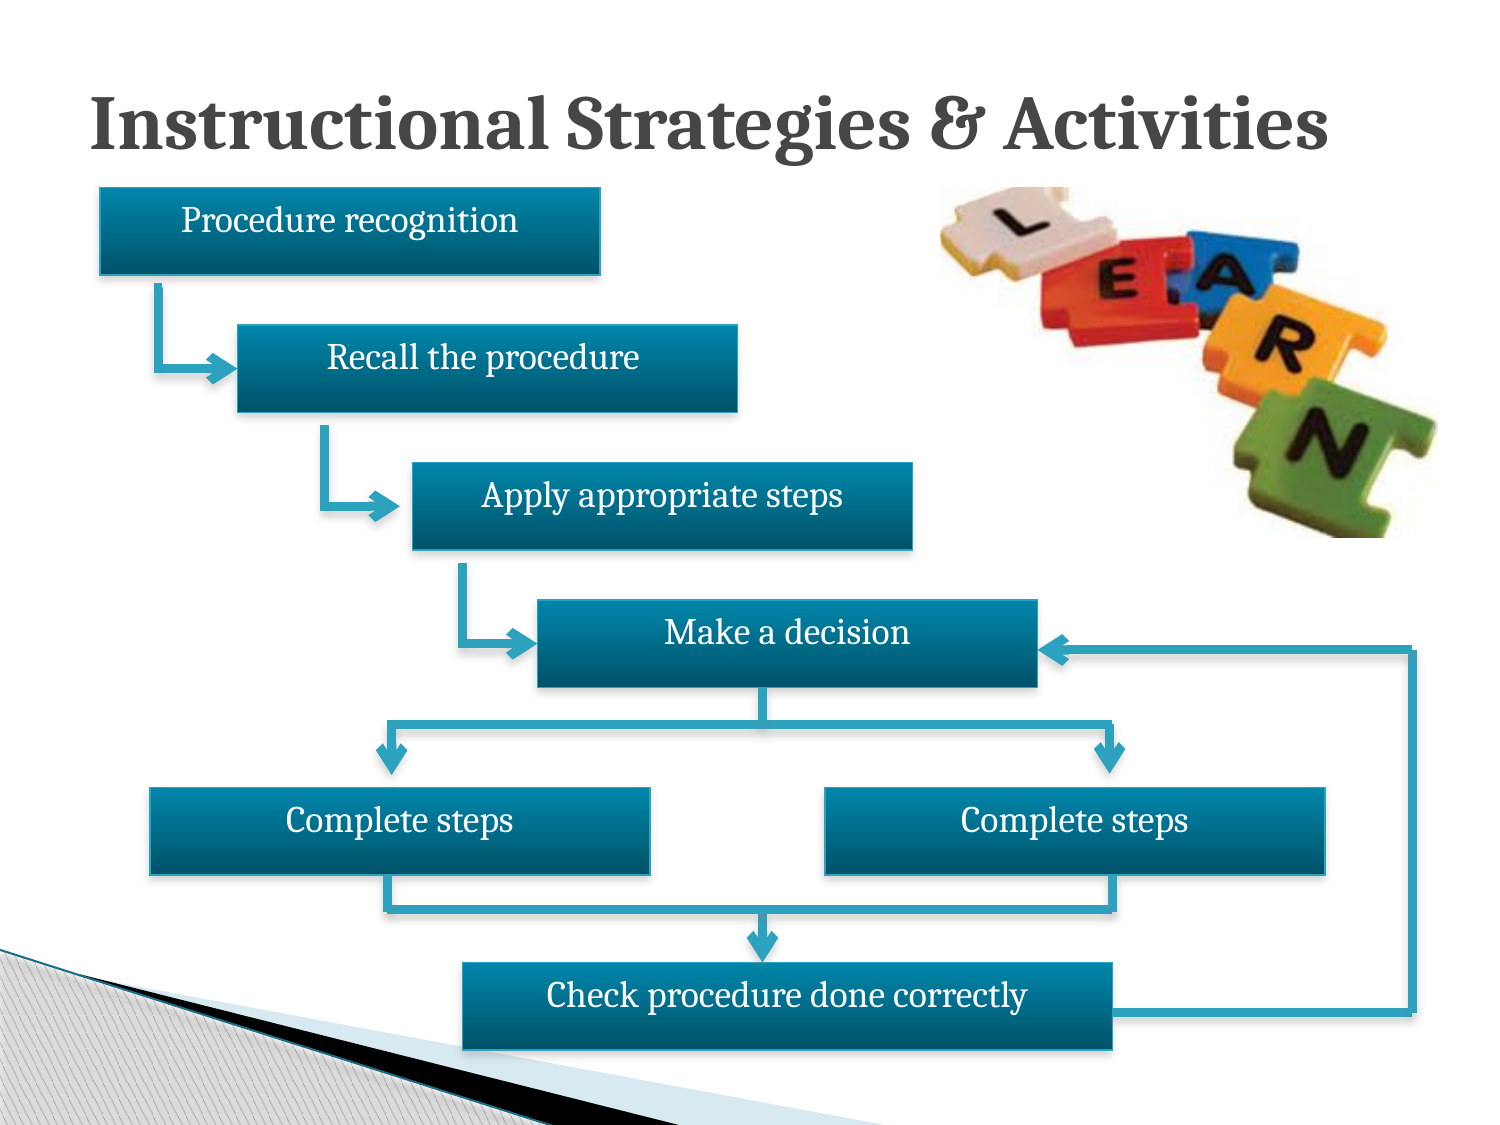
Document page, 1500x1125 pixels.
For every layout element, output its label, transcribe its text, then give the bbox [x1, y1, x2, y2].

text_box Procedure recognition [99, 187, 601, 275]
picture [940, 187, 1438, 538]
text_box Recall the procedure [237, 324, 738, 413]
text_box Complete steps [825, 787, 1326, 875]
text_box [459, 565, 541, 641]
title Instructional Strategies & Activities [75, 24, 1425, 213]
text_box Complete steps [150, 787, 651, 875]
text_box Make a decision [537, 599, 1038, 688]
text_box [321, 427, 404, 504]
text_box Apply appropriate steps [412, 462, 913, 550]
text_box Check procedure done correctly [462, 962, 1113, 1050]
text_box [159, 290, 241, 366]
